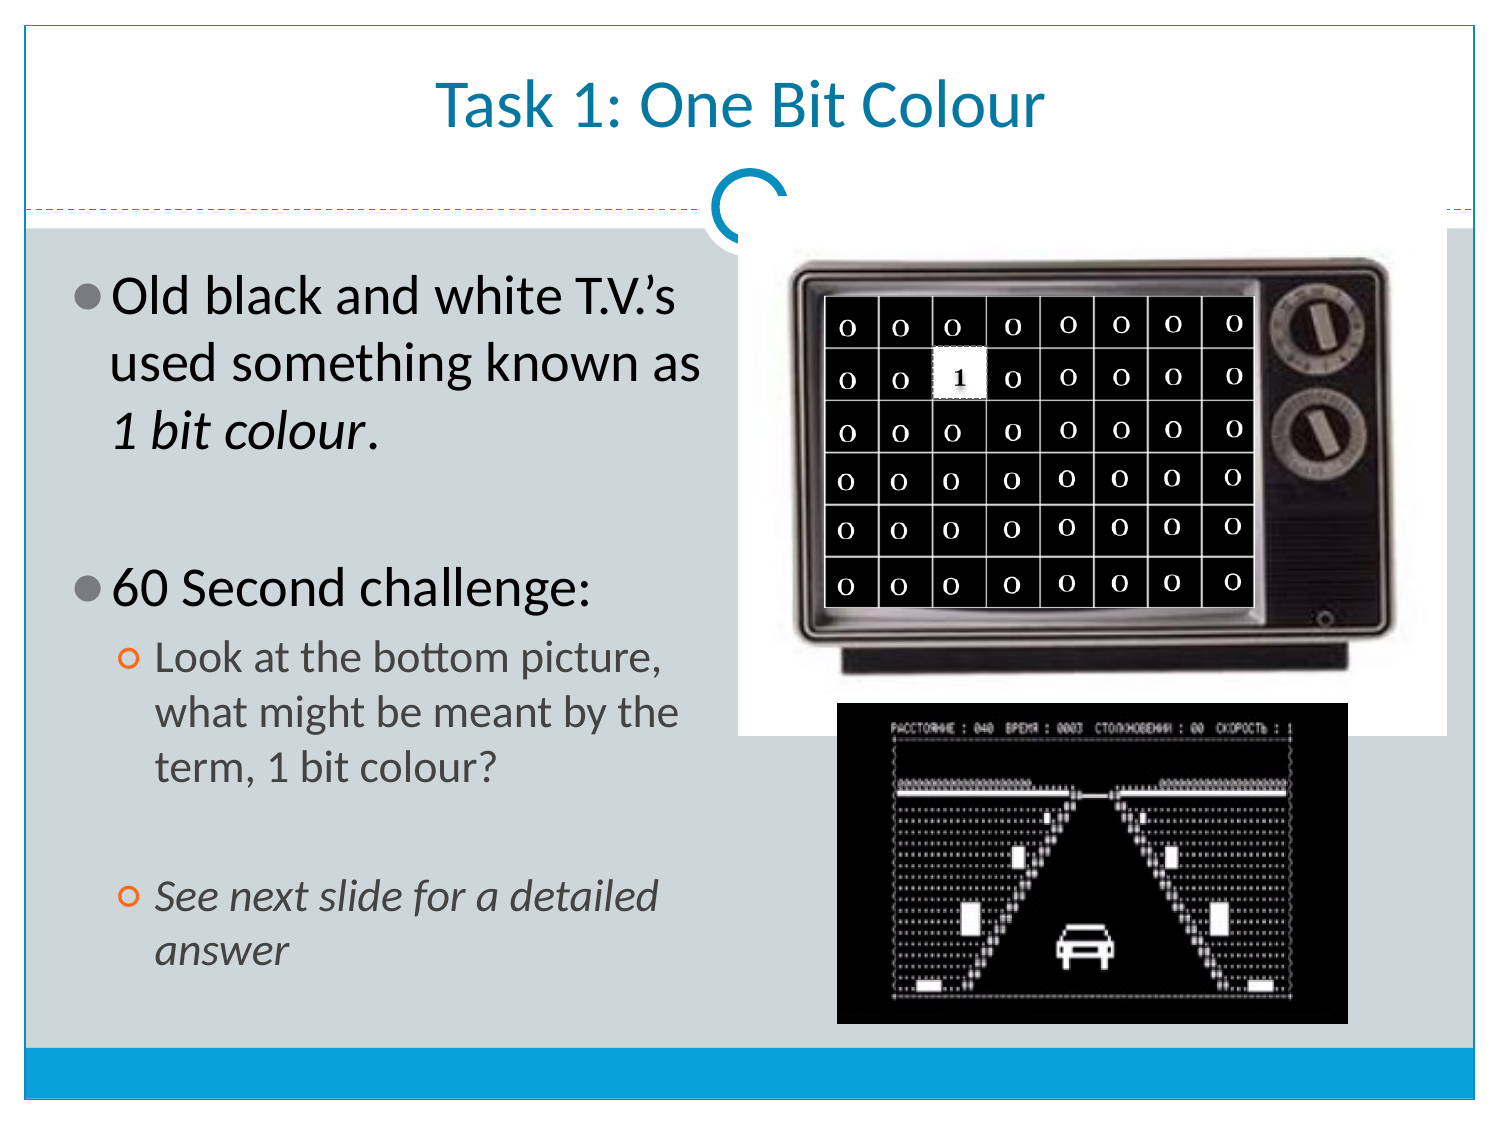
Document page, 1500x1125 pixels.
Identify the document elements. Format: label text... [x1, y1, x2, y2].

title Task 1: One Bit Colour [49, 37, 1450, 162]
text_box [737, 195, 1448, 736]
list Old black and white T.V.’s used something known as 1 bit colour. 60 Second challenge: Look at the bottom picture, what might be meant by the term, 1 bit colour? See next slide for a detailed answer [49, 250, 750, 1001]
picture [837, 702, 1348, 1024]
